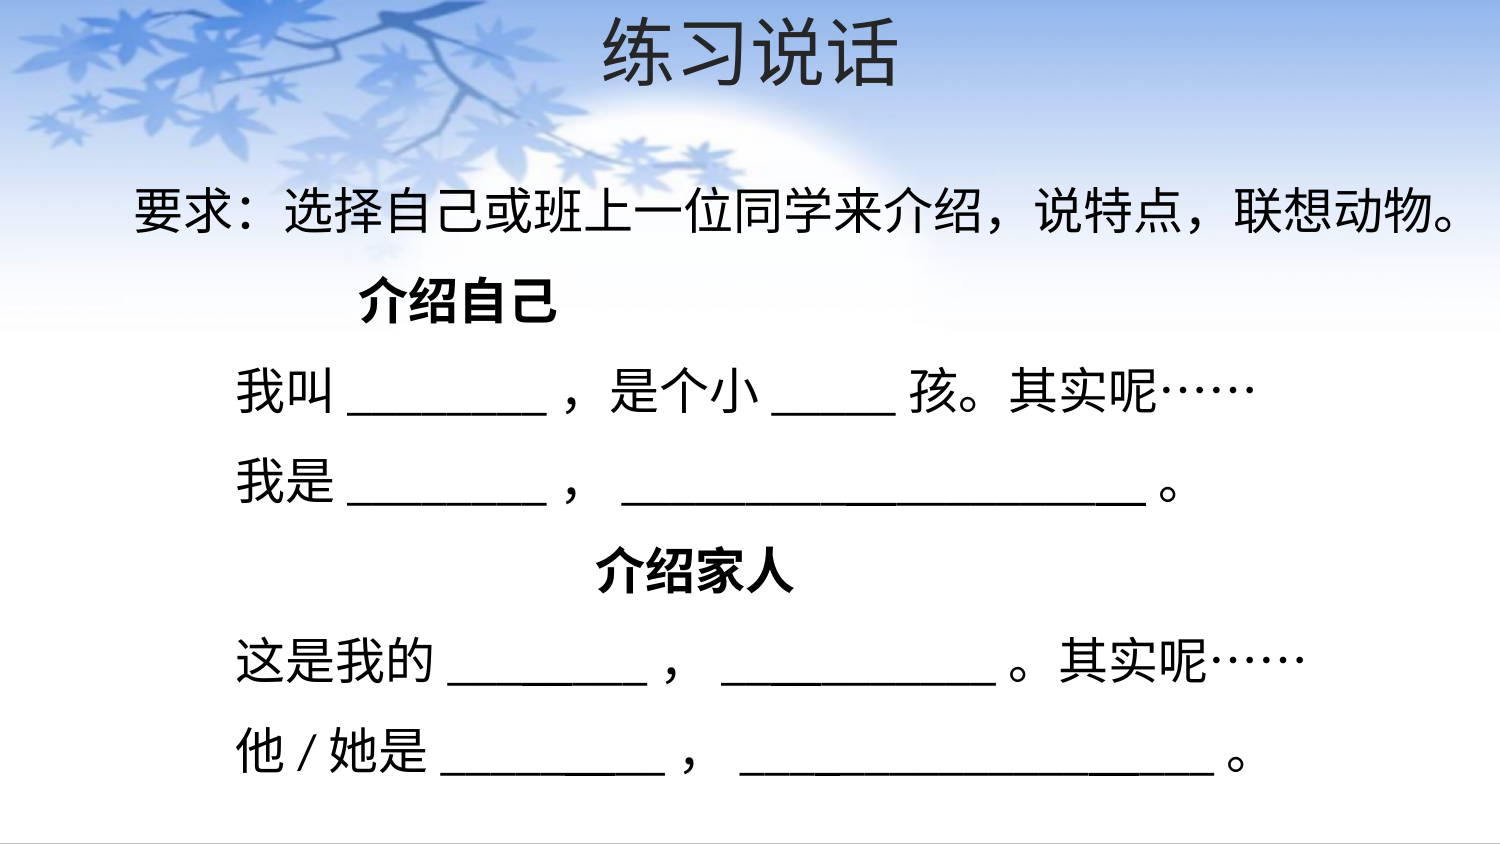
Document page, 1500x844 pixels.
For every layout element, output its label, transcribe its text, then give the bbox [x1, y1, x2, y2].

picture [0, 0, 1500, 844]
title 练习说话 [103, 0, 1397, 102]
text_box 要求：选择自己或班上一位同学来介绍，说特点，联想动物。 介绍自己 我叫________，是个小_____孩。其实呢…… 我是________，_____________________。 介绍家人 这是我的________，___________。其实呢…… 他/她是_________，___________________。 [74, 141, 1475, 787]
